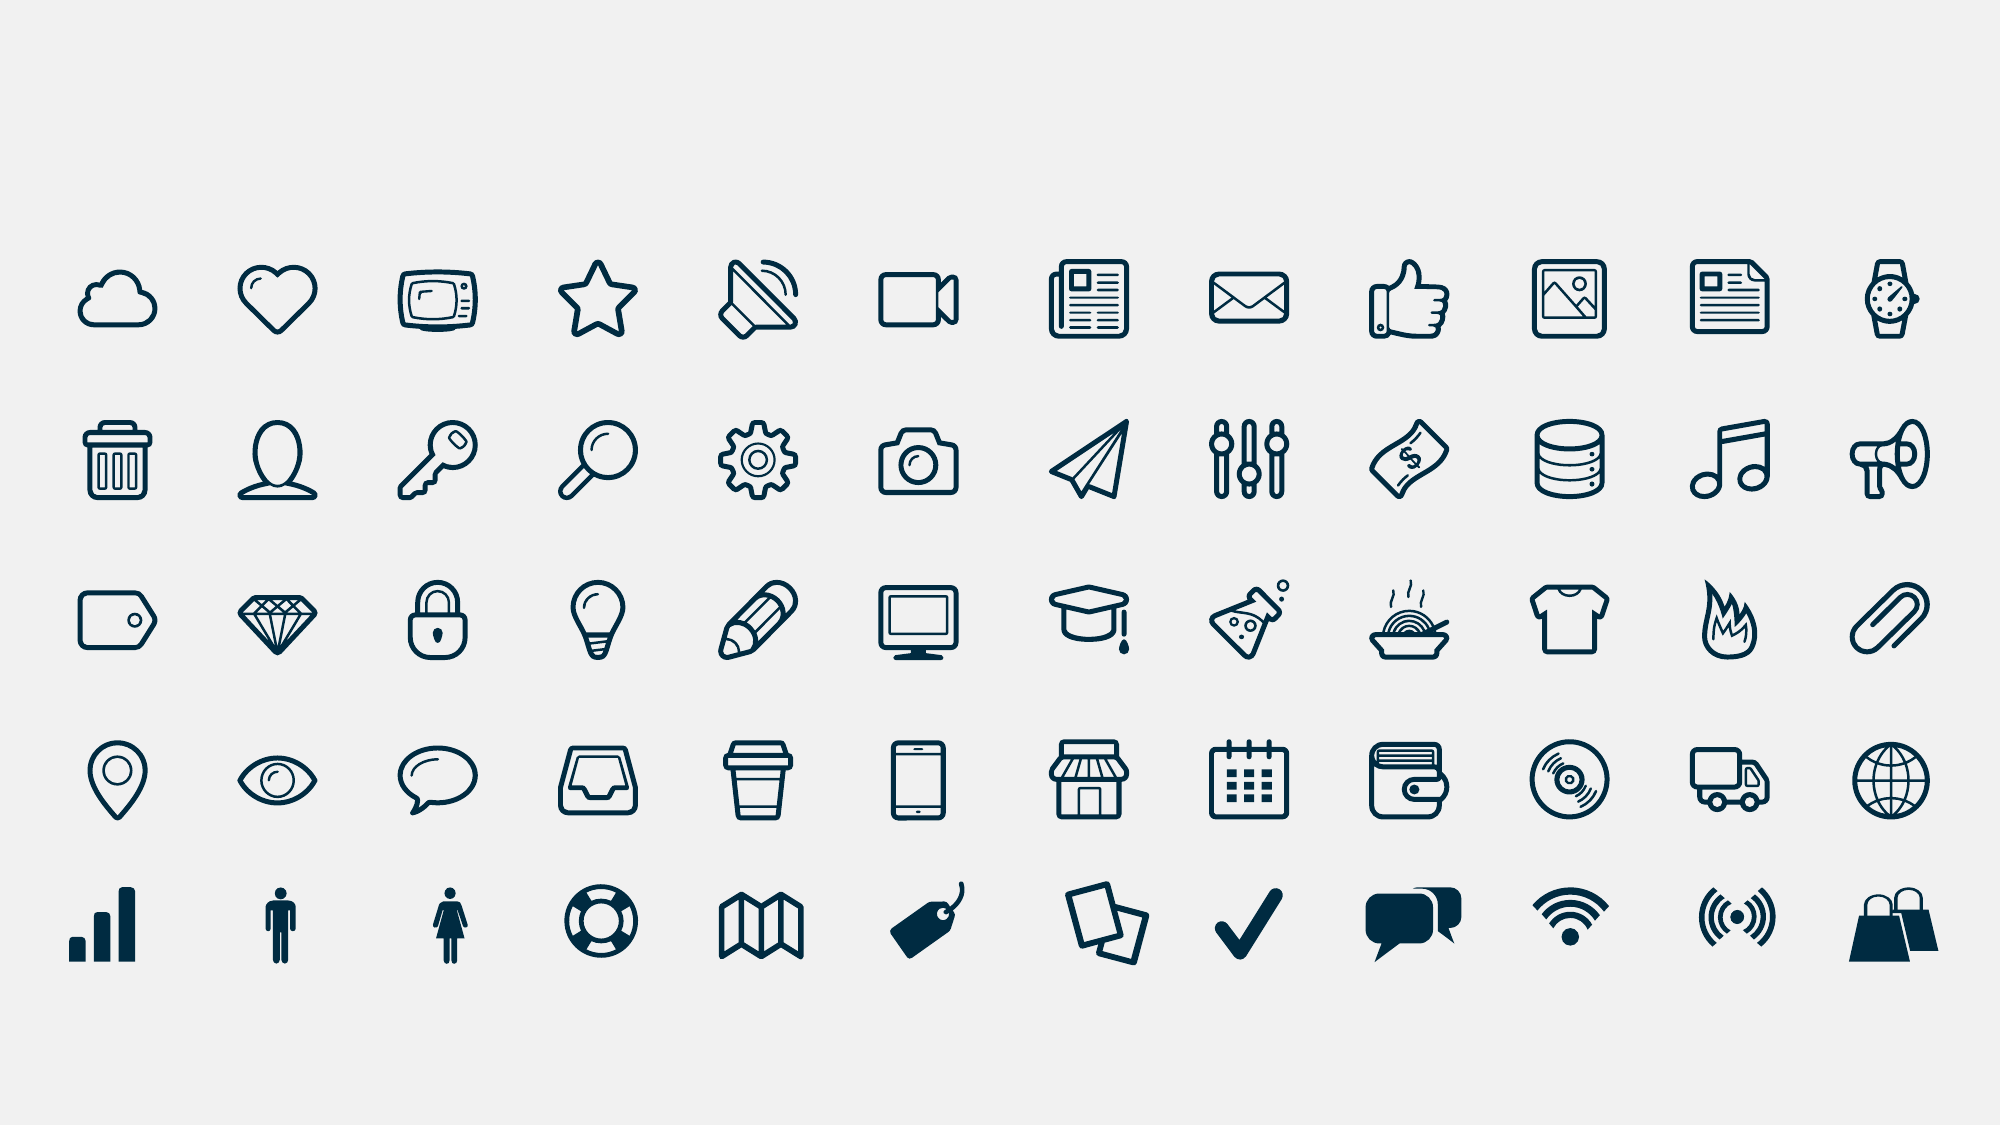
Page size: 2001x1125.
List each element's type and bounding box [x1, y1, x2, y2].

text_box [69, 259, 1939, 966]
